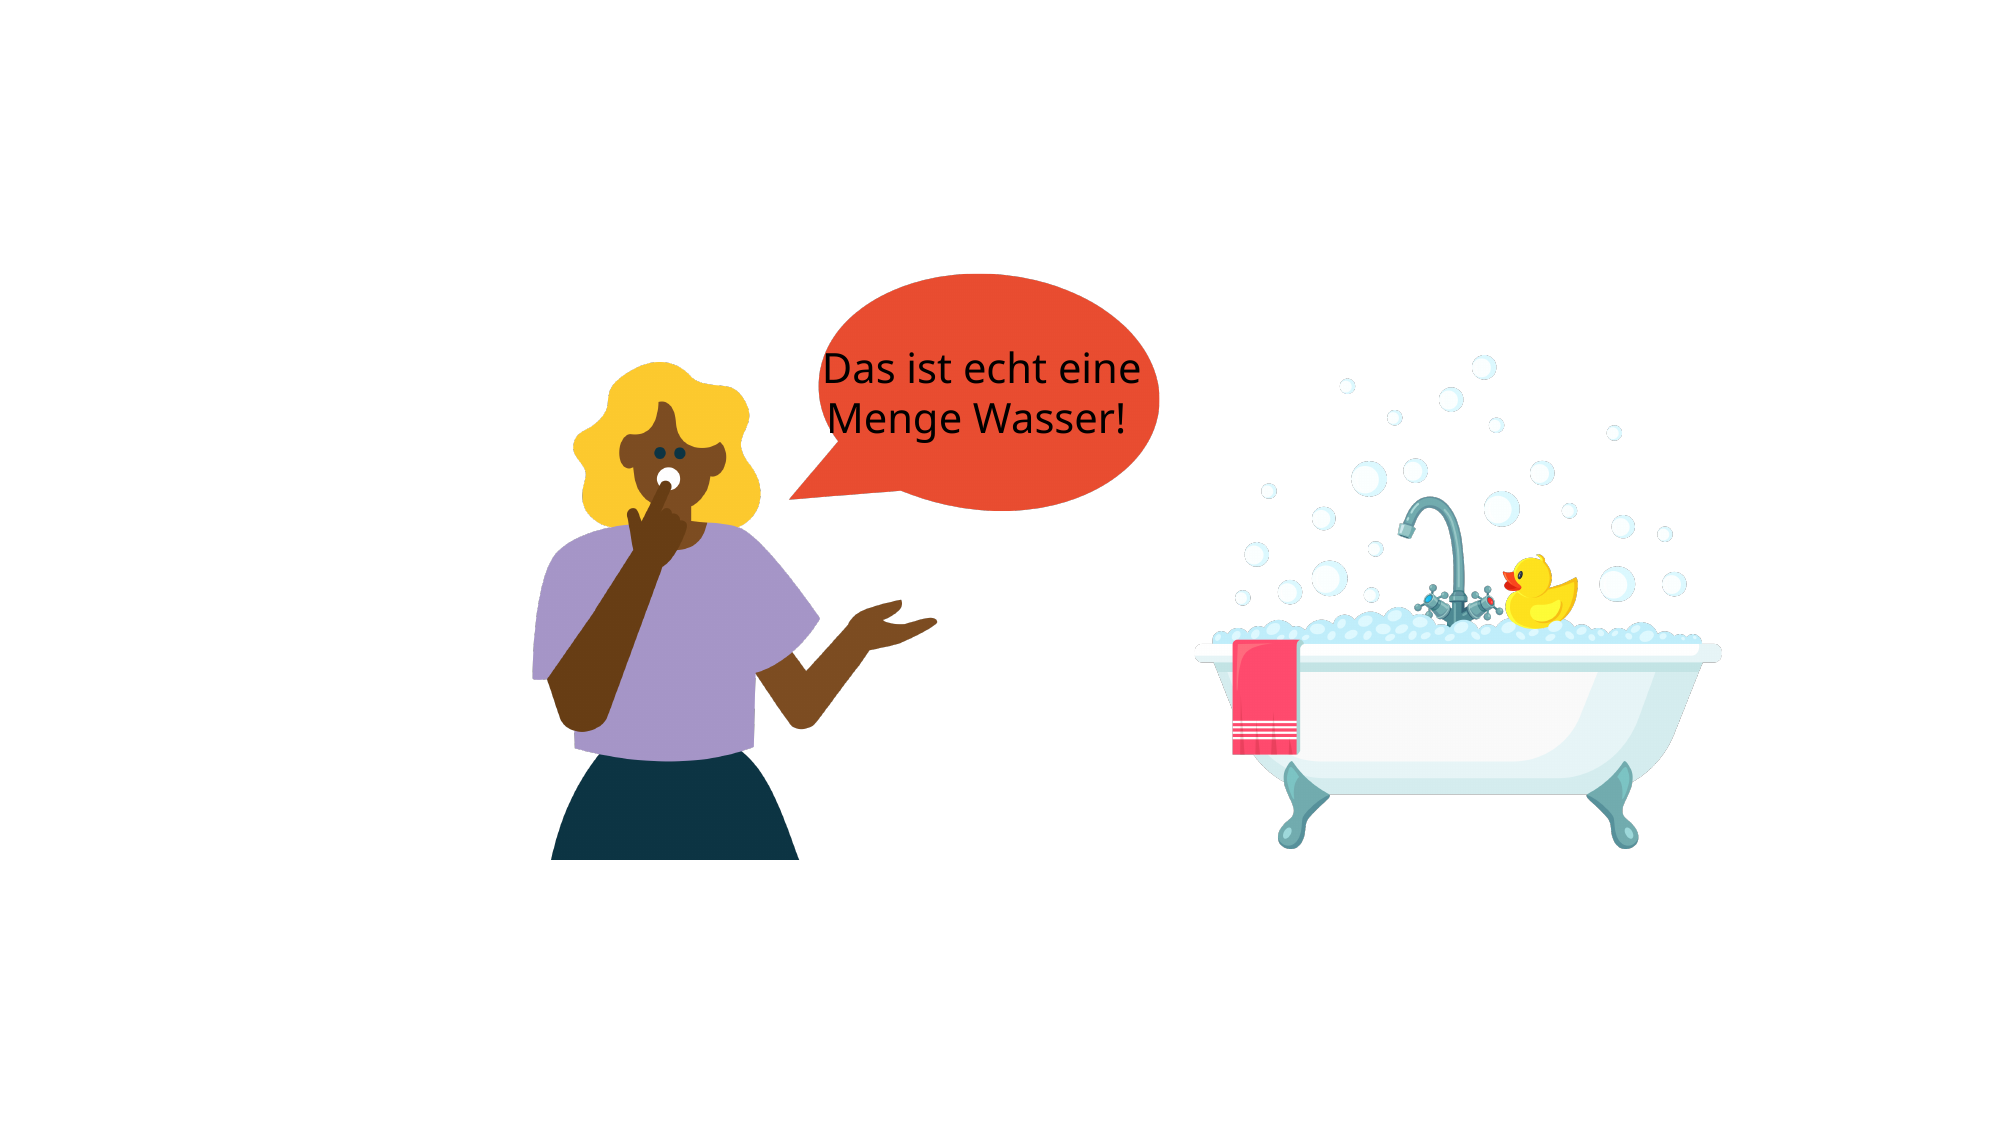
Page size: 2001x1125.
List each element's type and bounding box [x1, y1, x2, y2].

text_box [1194, 355, 1722, 849]
picture [469, 264, 1168, 861]
